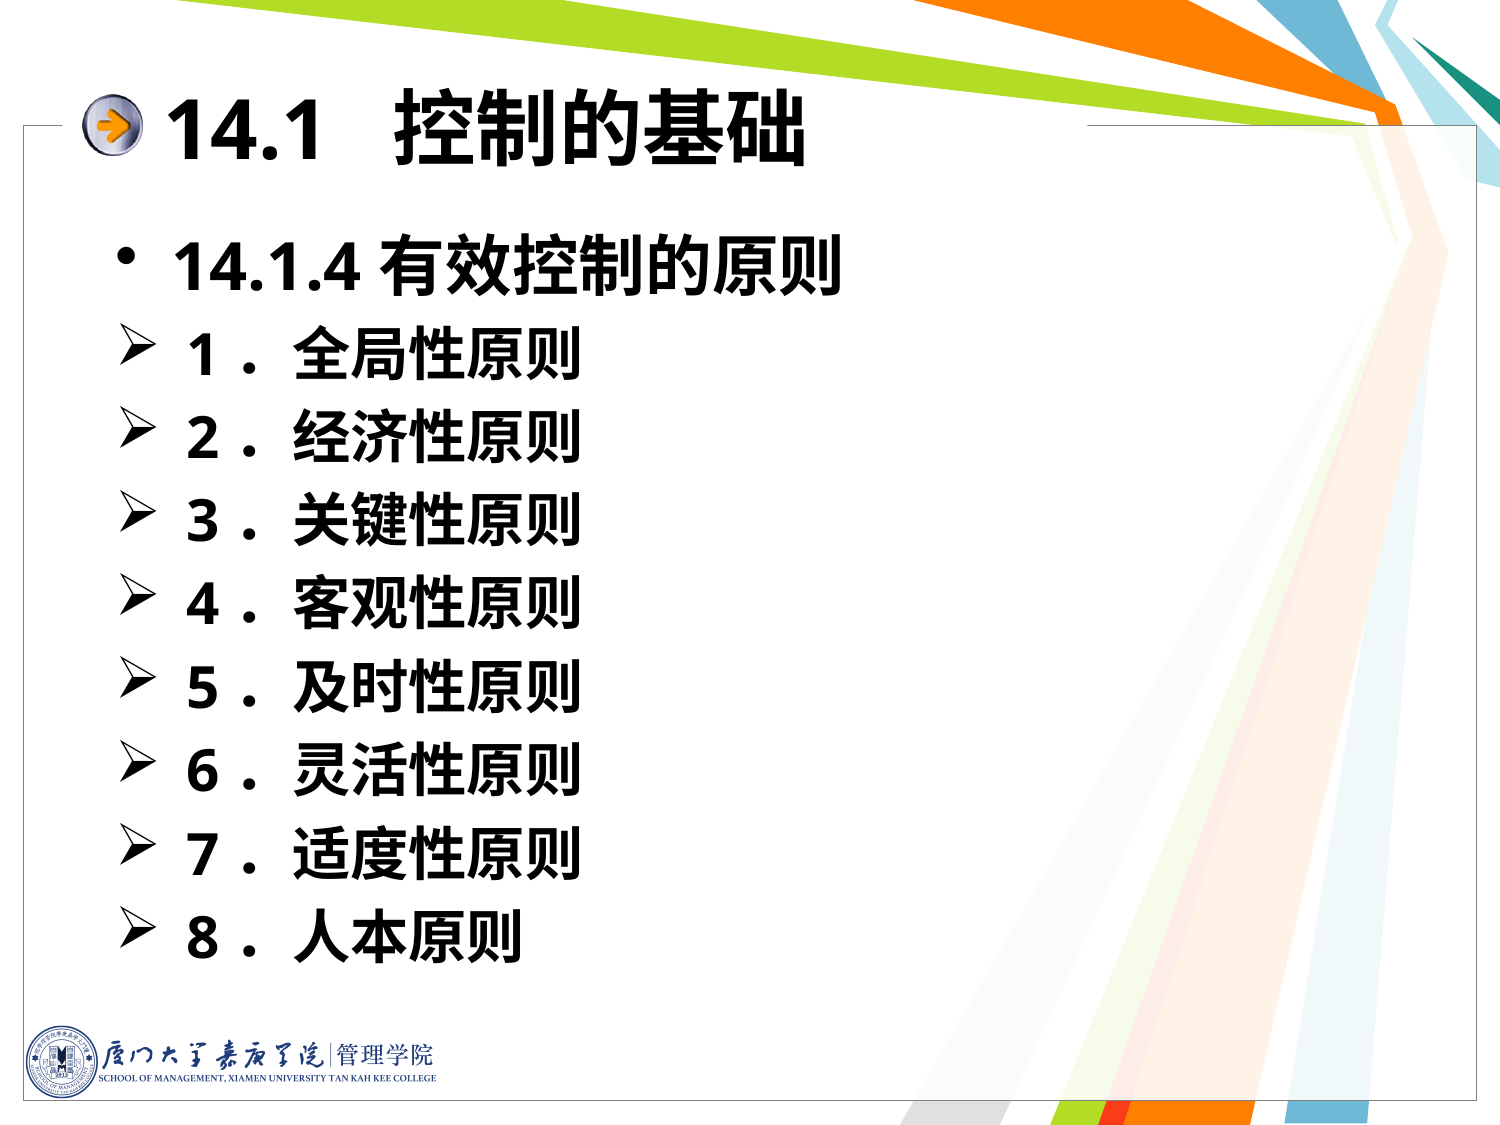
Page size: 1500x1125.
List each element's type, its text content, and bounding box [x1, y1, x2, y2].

picture [24, 1024, 438, 1100]
title 14.1 控制的基础 [148, 32, 1182, 212]
picture [82, 94, 143, 156]
list 14.1.4有效控制的原则 1．全局性原则 2．经济性原则 3．关键性原则 4．客观性原则 5．及时性原则 6．灵活性原则 7．适度性原则 8．人本原则 [100, 212, 1425, 1038]
